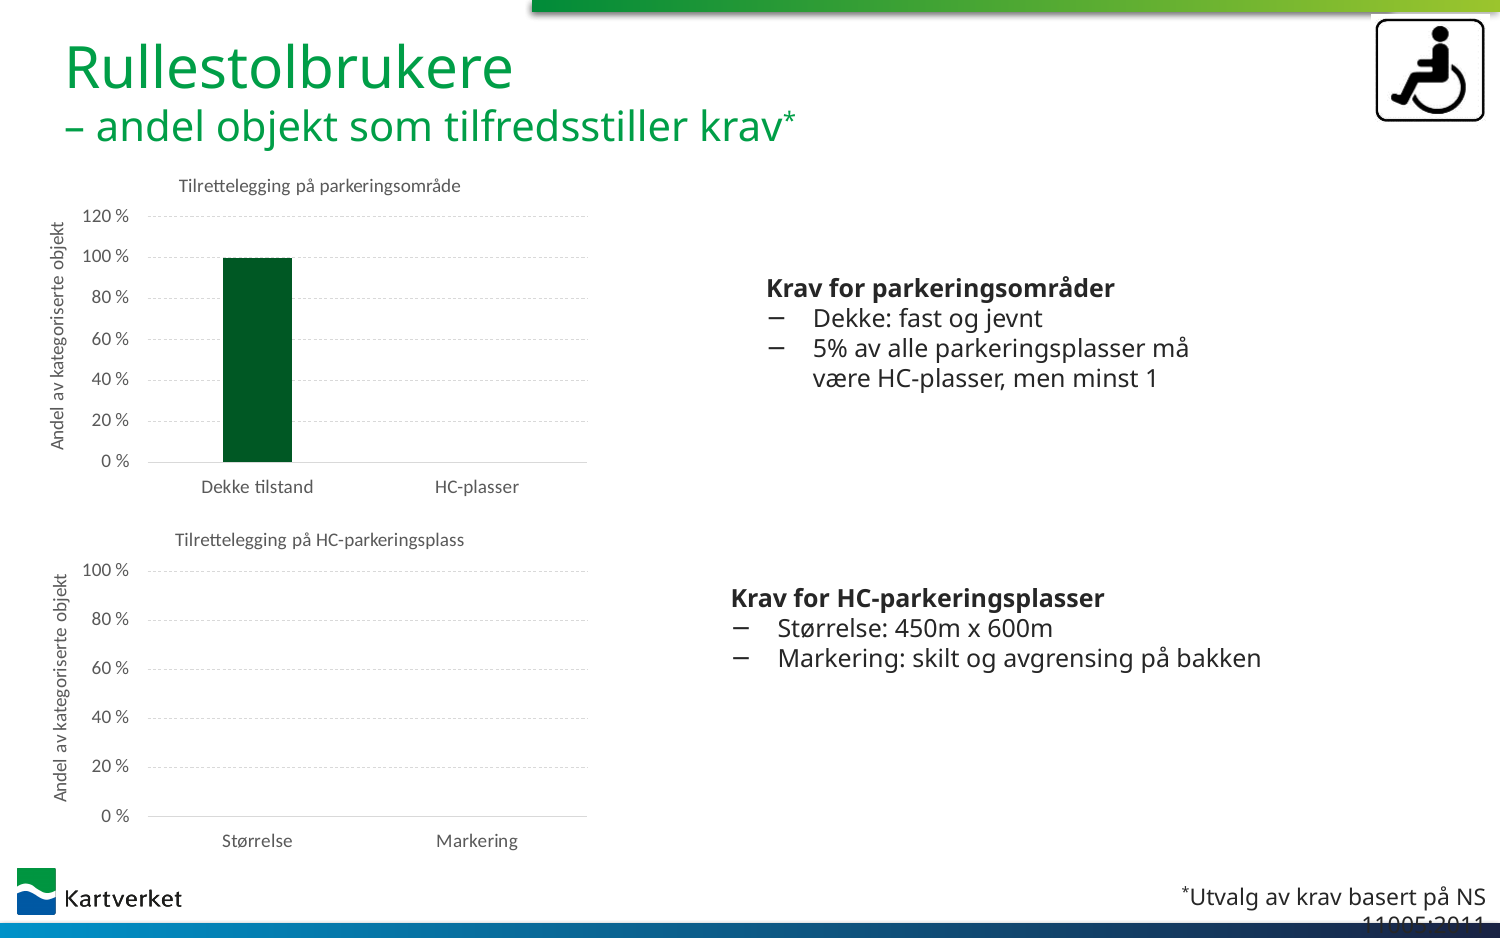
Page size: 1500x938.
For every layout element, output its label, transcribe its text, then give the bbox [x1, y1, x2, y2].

text_box Krav for HC-parkeringsplasser Størrelse: 450m x 600m Markering: skilt og avgrensing på bakken [715, 574, 1278, 680]
text_box *Utvalg av krav basert på NS 11005:2011 [1068, 873, 1500, 938]
text_box Rullestolbrukere – andel objekt som tilfredsstiller krav* [49, 23, 1431, 158]
picture [41, 166, 598, 505]
picture [1371, 13, 1491, 127]
picture [41, 520, 598, 859]
text_box Krav for parkeringsområder Dekke: fast og jevnt 5% av alle parkeringsplasser må være HC-plasser, men minst 1 [751, 264, 1232, 400]
